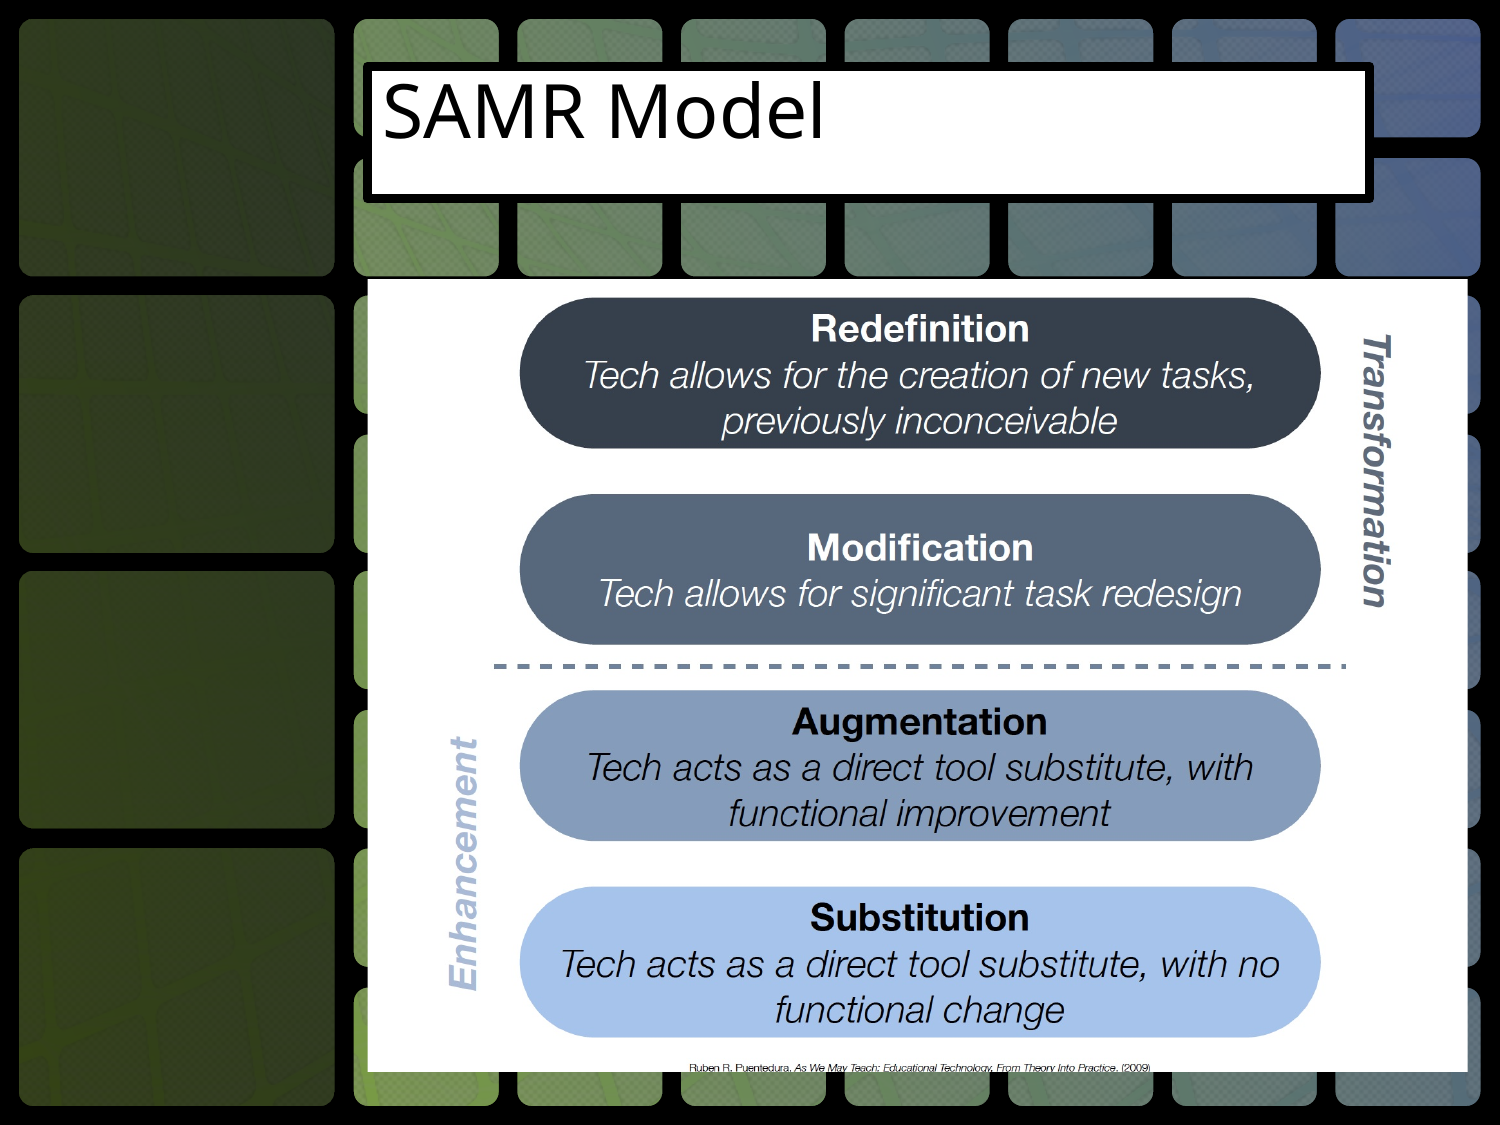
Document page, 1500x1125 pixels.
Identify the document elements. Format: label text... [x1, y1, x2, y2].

picture [845, 203, 989, 276]
picture [518, 203, 662, 276]
picture [1336, 158, 1480, 276]
picture [1009, 19, 1153, 62]
picture [1172, 203, 1316, 276]
picture [354, 160, 498, 276]
picture [19, 296, 334, 553]
picture [1009, 203, 1153, 276]
text_box SAMR Model [363, 62, 1374, 203]
picture [19, 571, 334, 828]
picture [354, 19, 498, 136]
picture [19, 19, 334, 276]
picture [354, 279, 1480, 1106]
picture [1336, 19, 1480, 137]
picture [518, 19, 662, 62]
picture [1172, 19, 1316, 62]
picture [845, 19, 989, 62]
picture [19, 849, 334, 1106]
picture [681, 19, 826, 62]
picture [681, 203, 826, 276]
